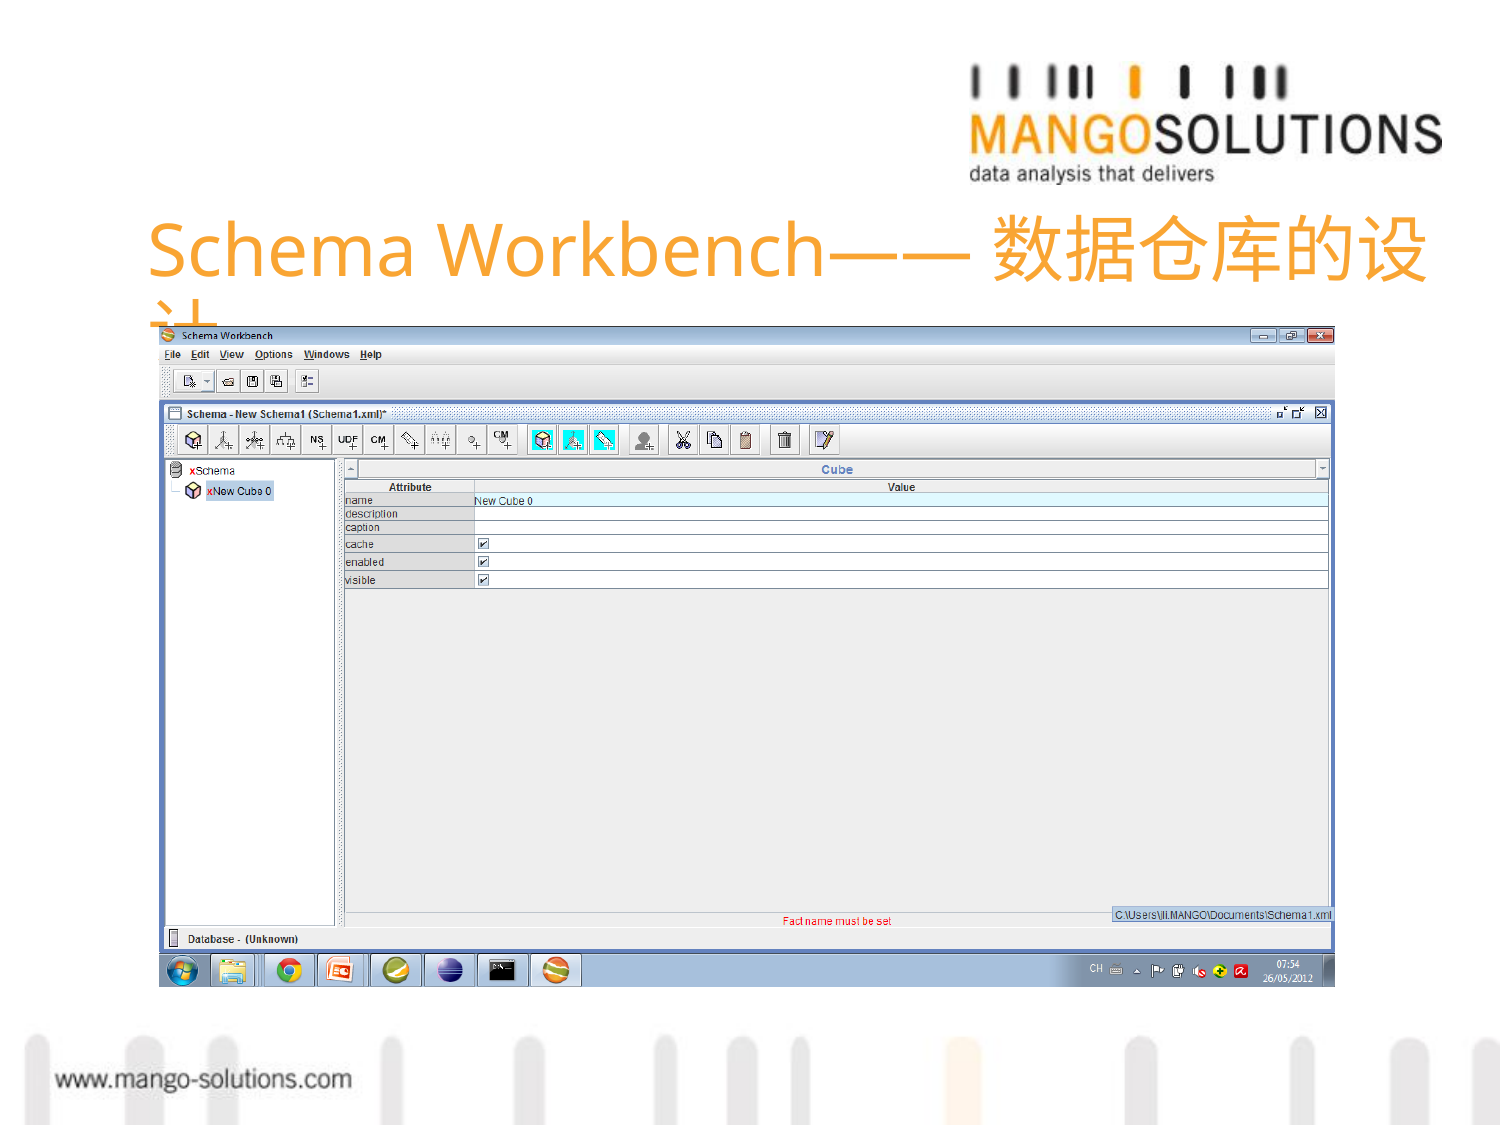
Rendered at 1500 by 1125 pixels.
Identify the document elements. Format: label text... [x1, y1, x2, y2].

picture [0, 1012, 1500, 1125]
title Schema Workbench——数据仓库的设计 [147, 207, 1455, 384]
picture [159, 326, 1335, 988]
picture [969, 61, 1442, 185]
